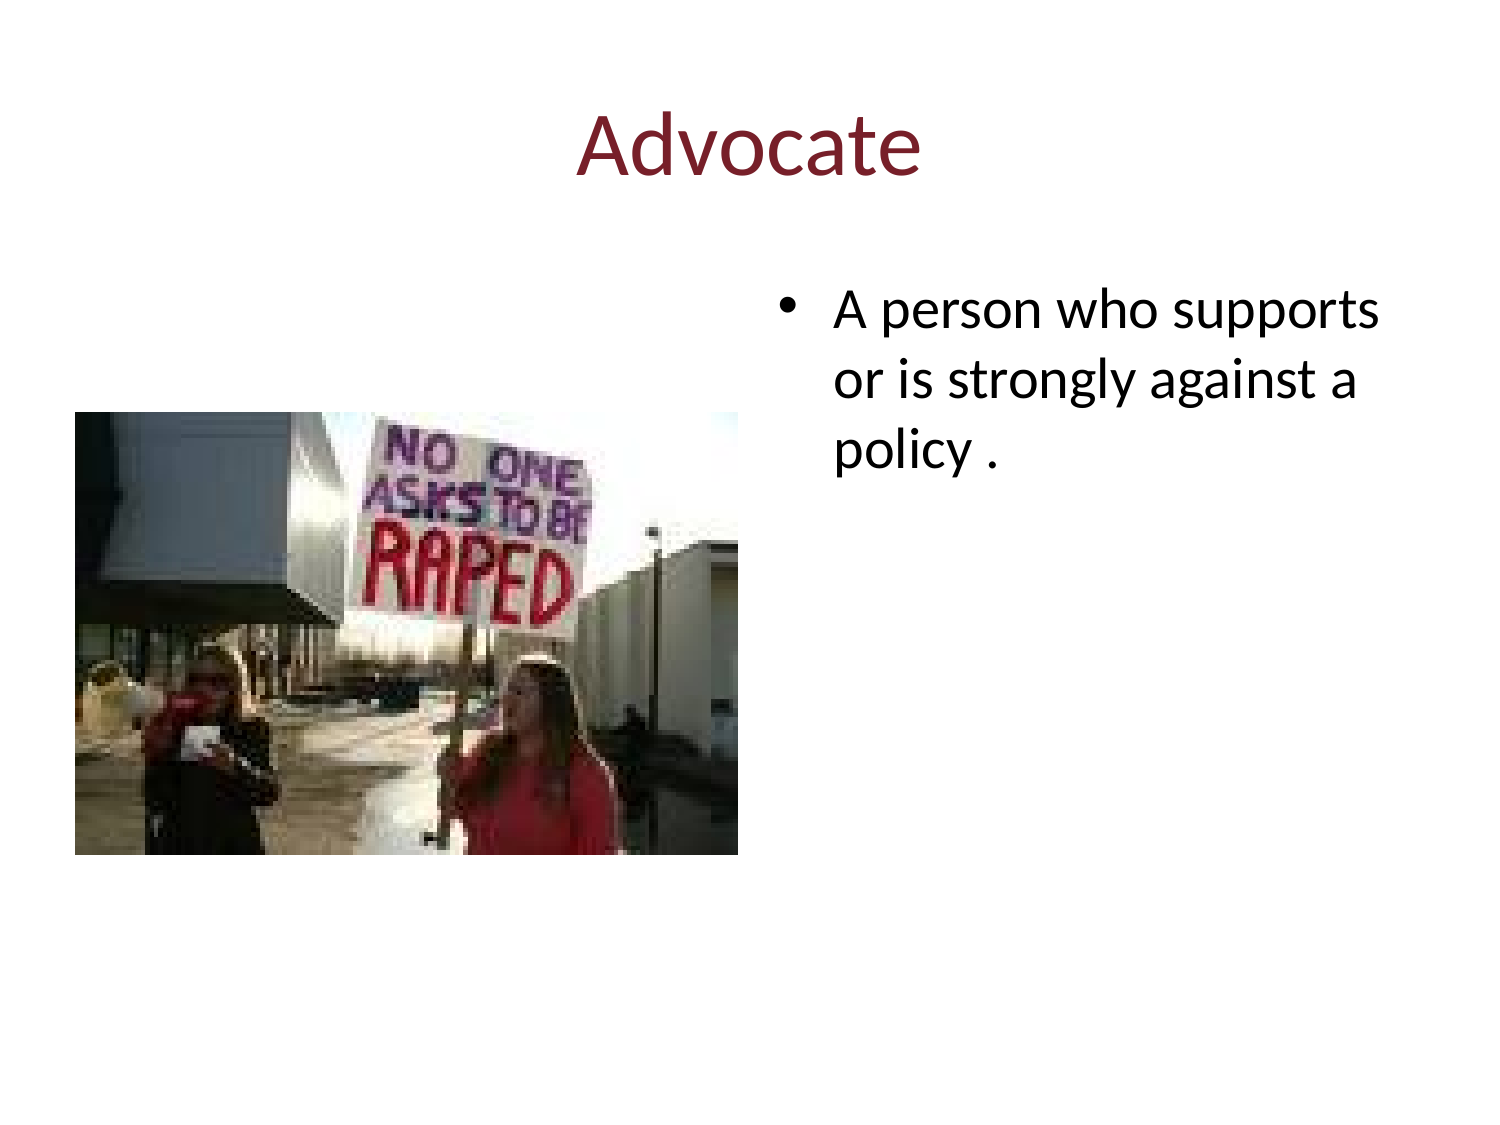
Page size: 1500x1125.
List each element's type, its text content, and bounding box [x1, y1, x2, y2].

title Advocate [75, 45, 1425, 233]
list A person who supports or is strongly against a policy . [762, 262, 1425, 1005]
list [74, 262, 738, 1006]
